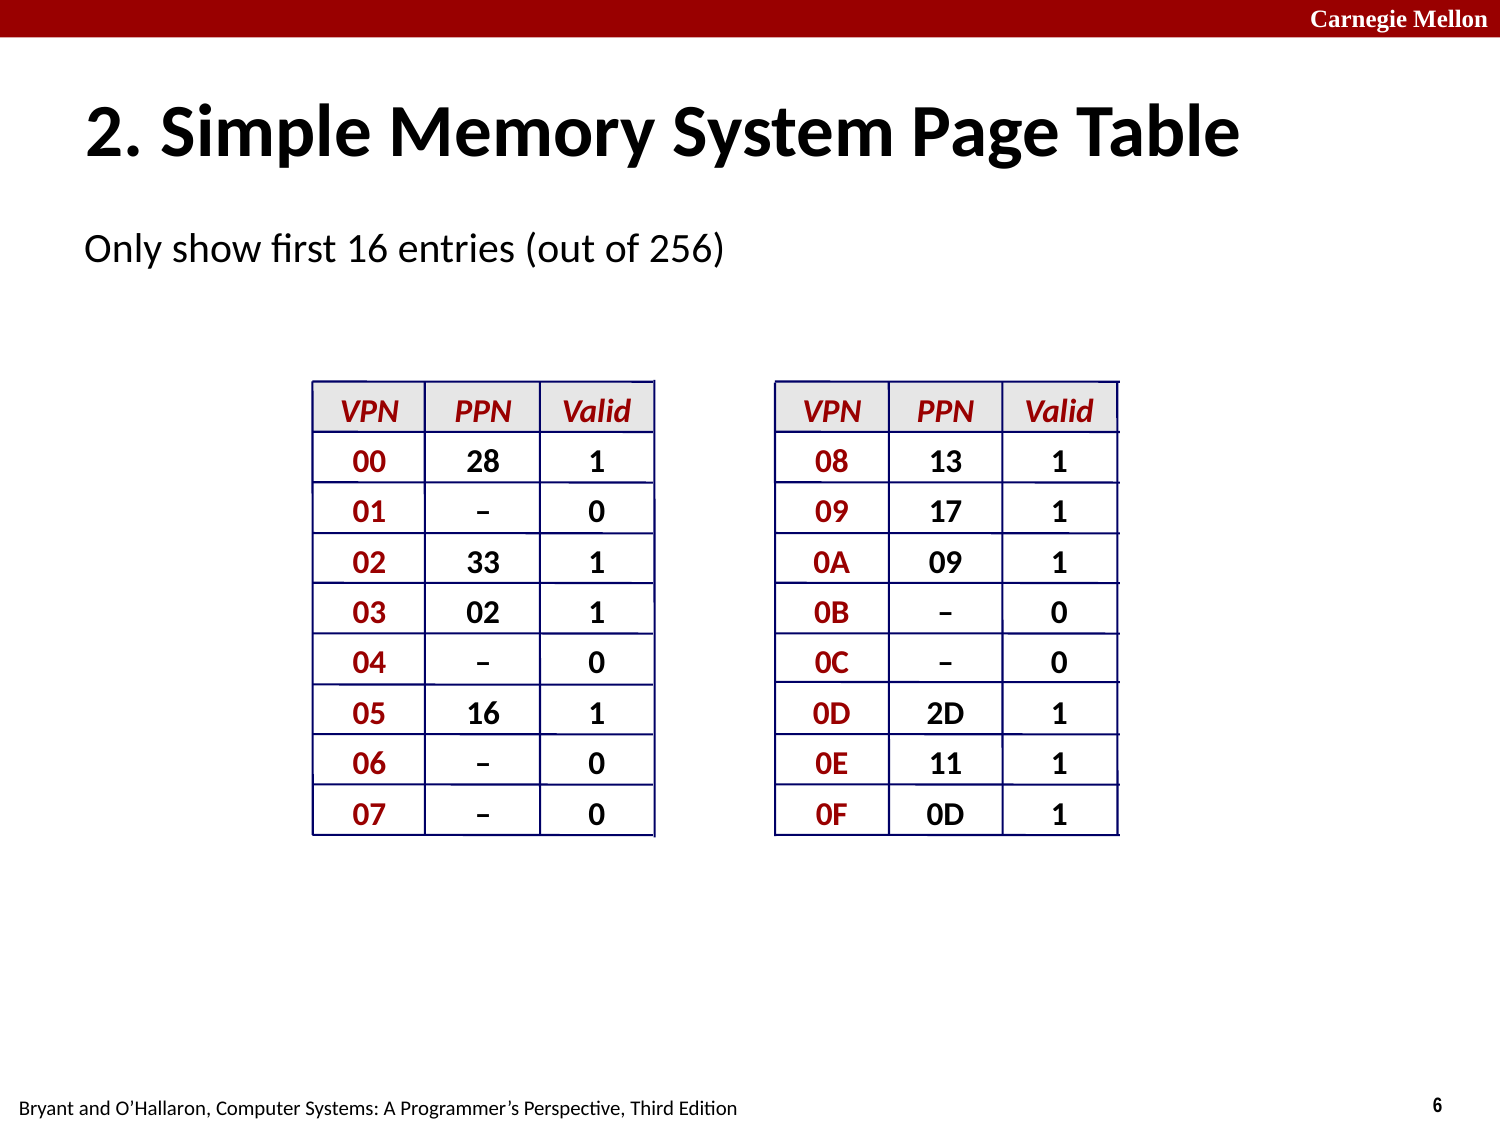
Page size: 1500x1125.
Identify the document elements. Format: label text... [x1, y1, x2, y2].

text_box 06 [313, 735, 424, 784]
text_box – [427, 634, 539, 684]
text_box 07 [313, 785, 424, 834]
text_box 0 [540, 634, 654, 684]
text_box 08 [776, 432, 888, 482]
text_box 1 [540, 684, 654, 735]
text_box 1 [1003, 432, 1116, 482]
text_box 1 [1003, 483, 1116, 533]
title 2. Simple Memory System Page Table [70, 39, 1402, 212]
text_box 17 [889, 483, 1002, 533]
text_box Valid [540, 381, 654, 432]
text_box PPN [889, 382, 1002, 431]
text_box 0C [776, 634, 888, 684]
text_box – [889, 634, 1002, 682]
text_box 13 [889, 432, 1002, 482]
text_box 1 [1003, 684, 1116, 734]
text_box 0 [1003, 634, 1116, 682]
text_box 16 [427, 685, 540, 734]
text_box 0D [889, 785, 1002, 835]
text_box 01 [313, 483, 424, 533]
text_box 09 [776, 483, 888, 533]
text_box 1 [1003, 534, 1116, 583]
text_box 0D [776, 684, 888, 734]
text_box 33 [427, 534, 539, 582]
text_box 04 [313, 634, 424, 684]
text_box 1 [540, 533, 654, 583]
text_box 00 [313, 432, 424, 482]
text_box 11 [889, 735, 1002, 784]
text_box VPN [313, 382, 424, 431]
text_box VPN [774, 382, 888, 431]
text_box 0A [776, 534, 888, 582]
text_box 1 [1003, 785, 1116, 835]
text_box 05 [313, 685, 424, 734]
text_box 0F [776, 785, 889, 834]
text_box 0 [540, 483, 654, 533]
text_box 0E [776, 735, 888, 784]
text_box PPN [427, 382, 539, 431]
text_box 02 [313, 534, 424, 582]
text_box 1 [540, 432, 654, 483]
text_box 1 [540, 583, 654, 634]
list Only show first 16 entries (out of 256) [68, 212, 1433, 288]
text_box – [427, 735, 540, 784]
text_box – [427, 483, 539, 533]
text_box 2D [889, 684, 1002, 734]
text_box 28 [427, 432, 539, 482]
text_box 09 [889, 534, 1002, 582]
text_box 03 [313, 583, 424, 633]
text_box – [889, 583, 1002, 633]
text_box 0 [541, 785, 654, 835]
text_box Valid [1003, 382, 1116, 431]
text_box 0 [1003, 583, 1116, 633]
text_box 0B [776, 583, 888, 633]
text_box – [427, 785, 540, 835]
text_box 1 [1003, 735, 1116, 784]
text_box 0 [541, 735, 654, 785]
text_box 02 [427, 583, 539, 633]
